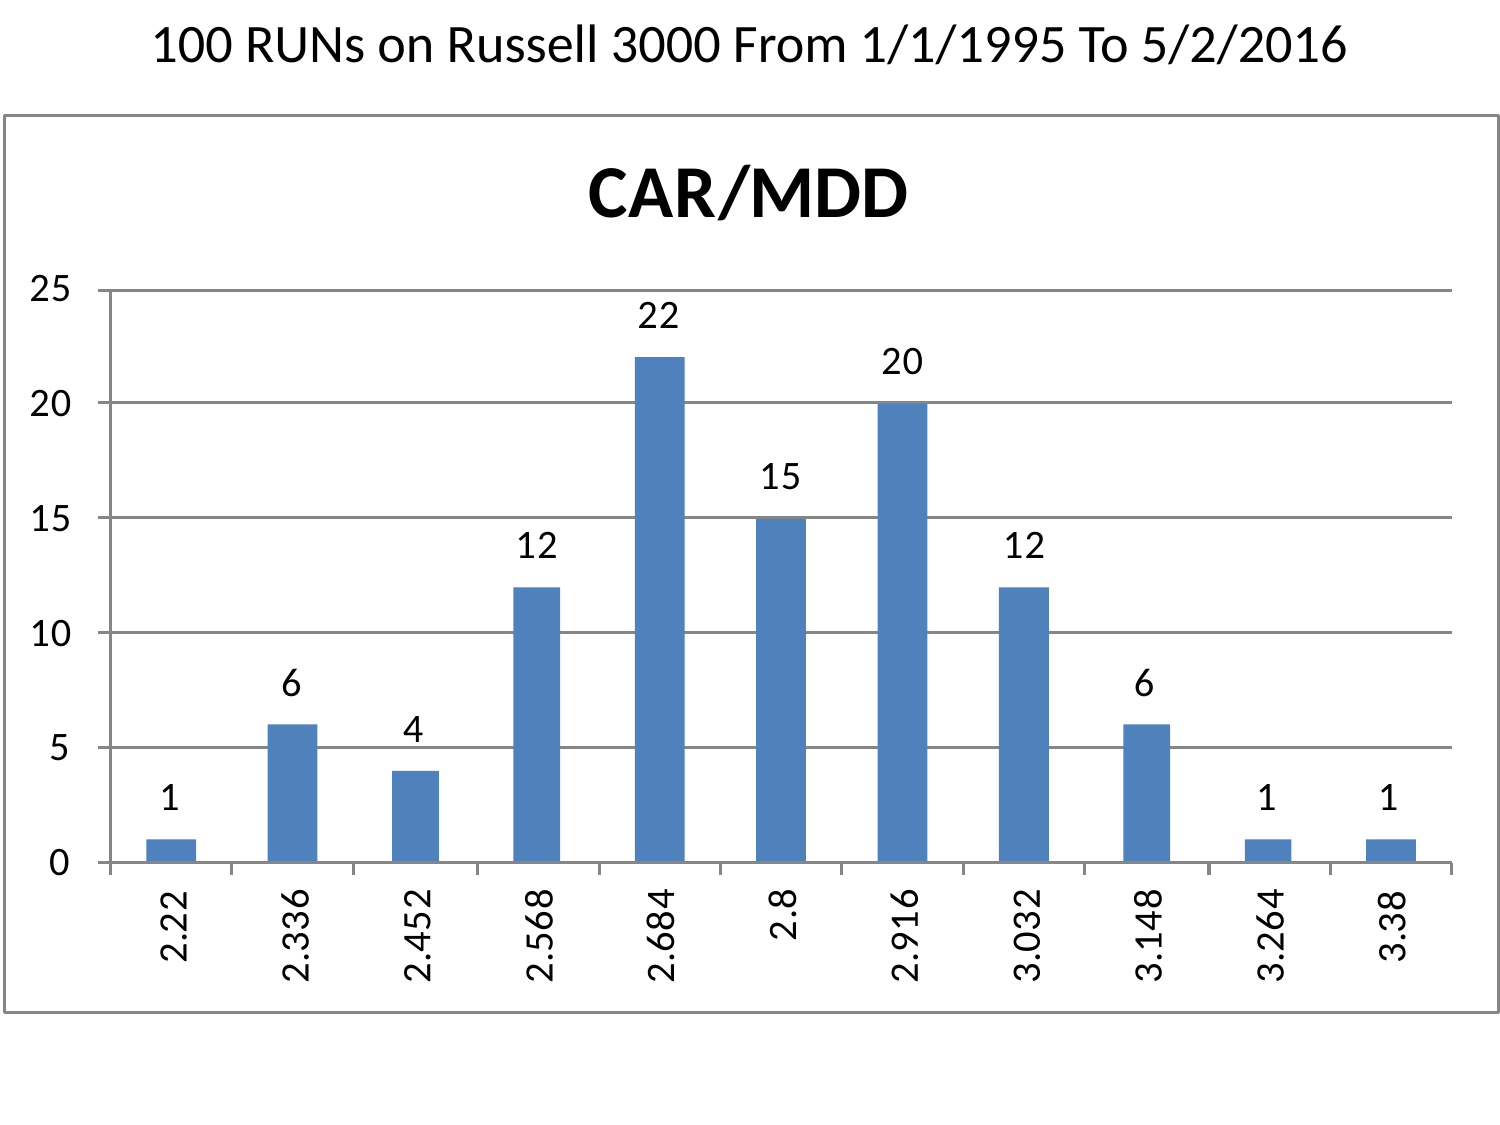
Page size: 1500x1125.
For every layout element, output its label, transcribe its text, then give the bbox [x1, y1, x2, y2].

text_box 100 RUNs on Russell 3000 From 1/1/1995 To 5/2/2016 [0, 0, 1500, 81]
picture [0, 110, 1500, 1014]
